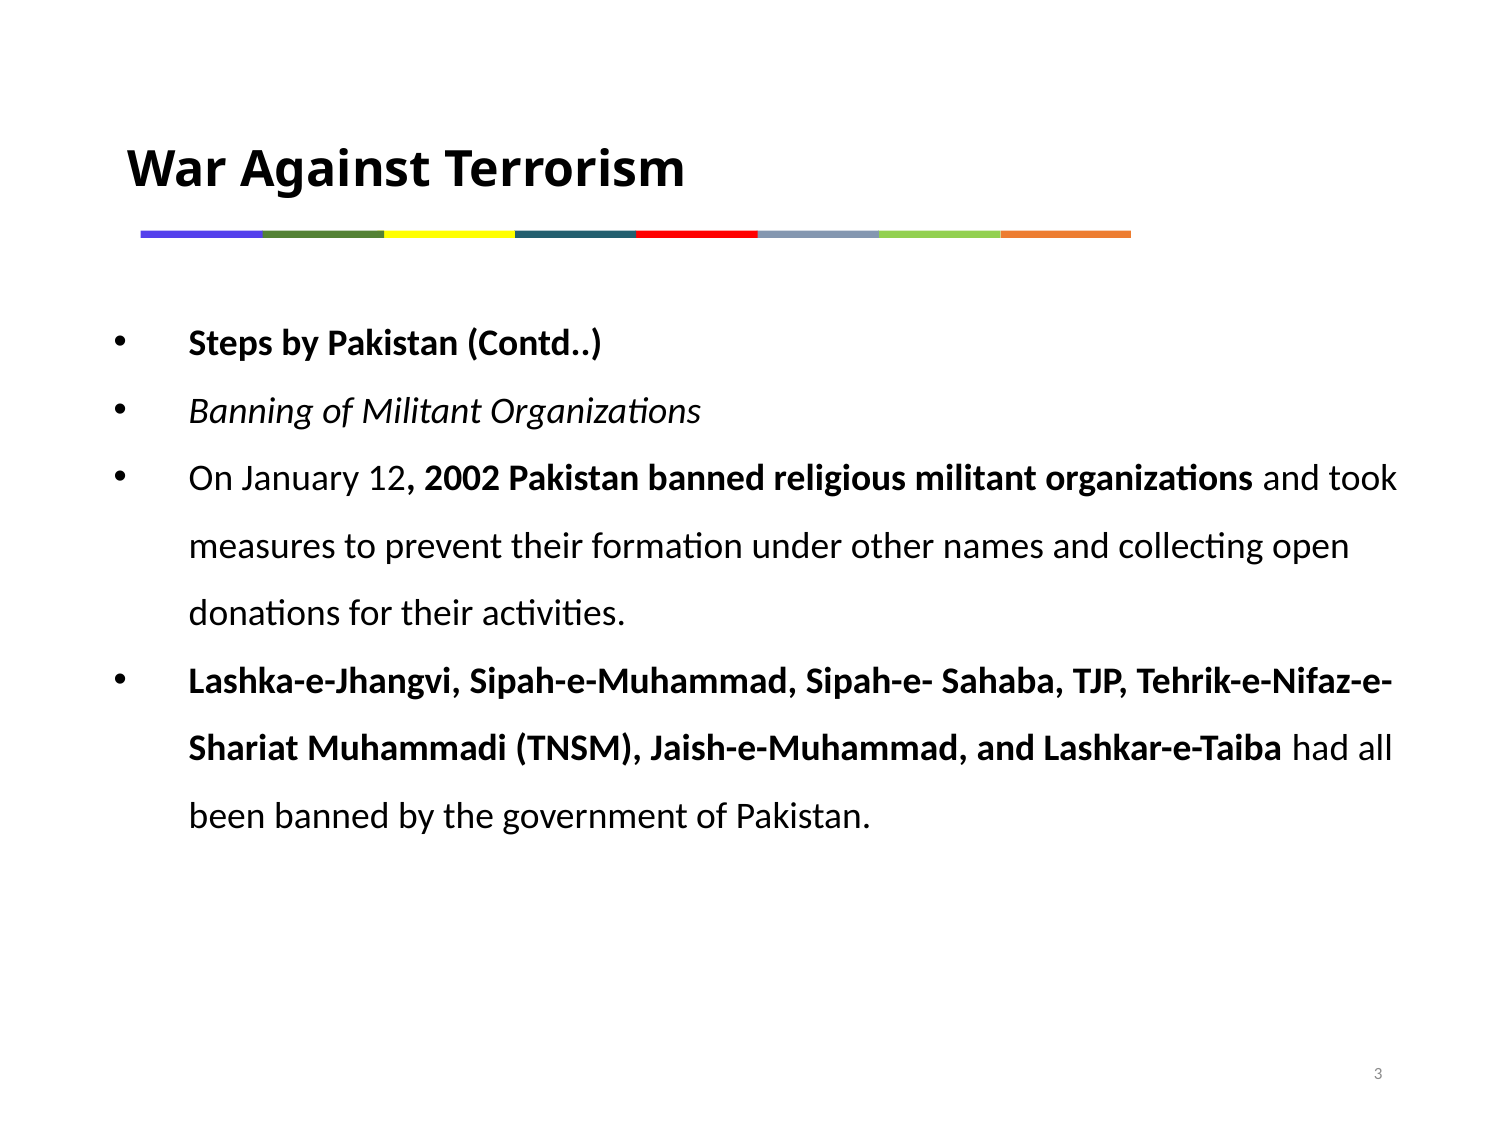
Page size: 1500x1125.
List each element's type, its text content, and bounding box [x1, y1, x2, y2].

text_box War Against Terrorism [112, 120, 1500, 276]
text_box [140, 230, 1131, 239]
slide_number 3 [1060, 1042, 1398, 1103]
text_box Steps by Pakistan (Contd..) Banning of Militant Organizations On January 12, 2002 Pakistan banned religious militant organizations and took measures to prevent their formation under other names and collecting open donations for their activities. Lashka-e-Jhangvi, Sipah-e-Muhammad, Sipah-e- Sahaba, TJP, Tehrik-e-Nifaz-e-Shariat Muhammadi (TNSM), Jaish-e-Muhammad, and Lashkar-e-Taiba had all been banned by the government of Pakistan. [98, 288, 1415, 844]
